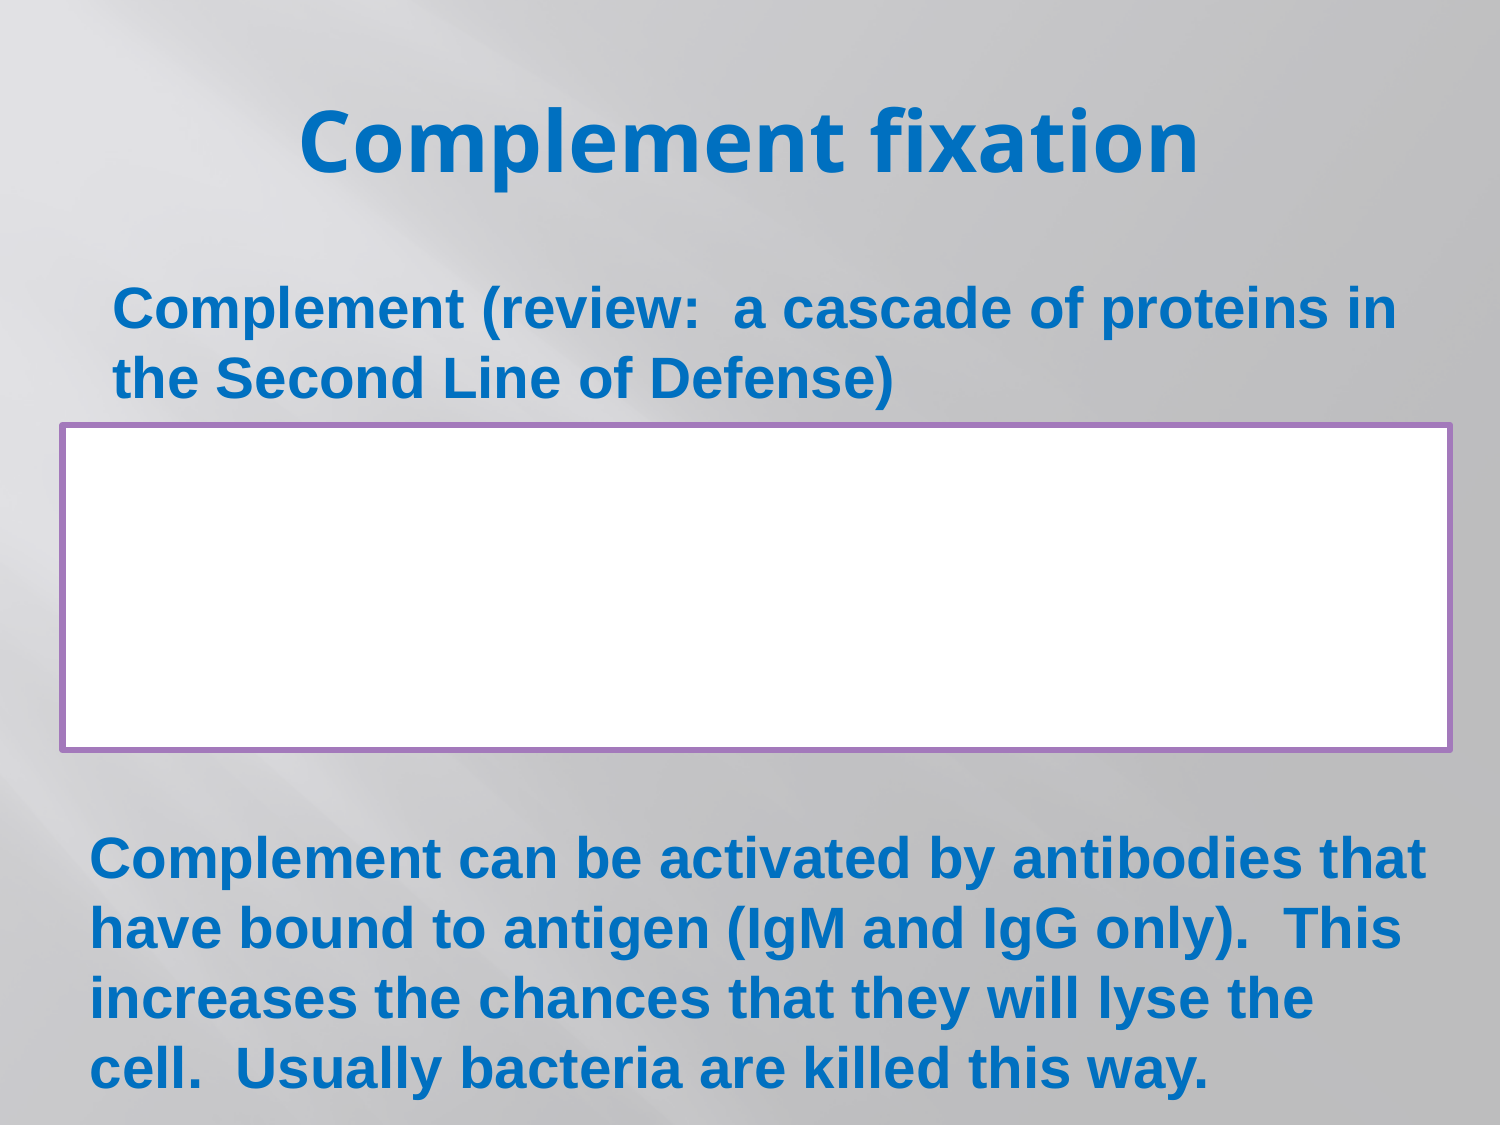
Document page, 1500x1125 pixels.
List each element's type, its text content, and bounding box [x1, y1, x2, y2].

text_box Complement can be activated by antibodies that have bound to antigen (IgM and IgG only). This increases the chances that they will lyse the cell. Usually bacteria are killed this way. [75, 812, 1450, 1108]
title Complement fixation [75, 45, 1425, 233]
text_box [60, 423, 1452, 752]
list Complement (review: a cascade of proteins in the Second Line of Defense) [75, 262, 1425, 423]
